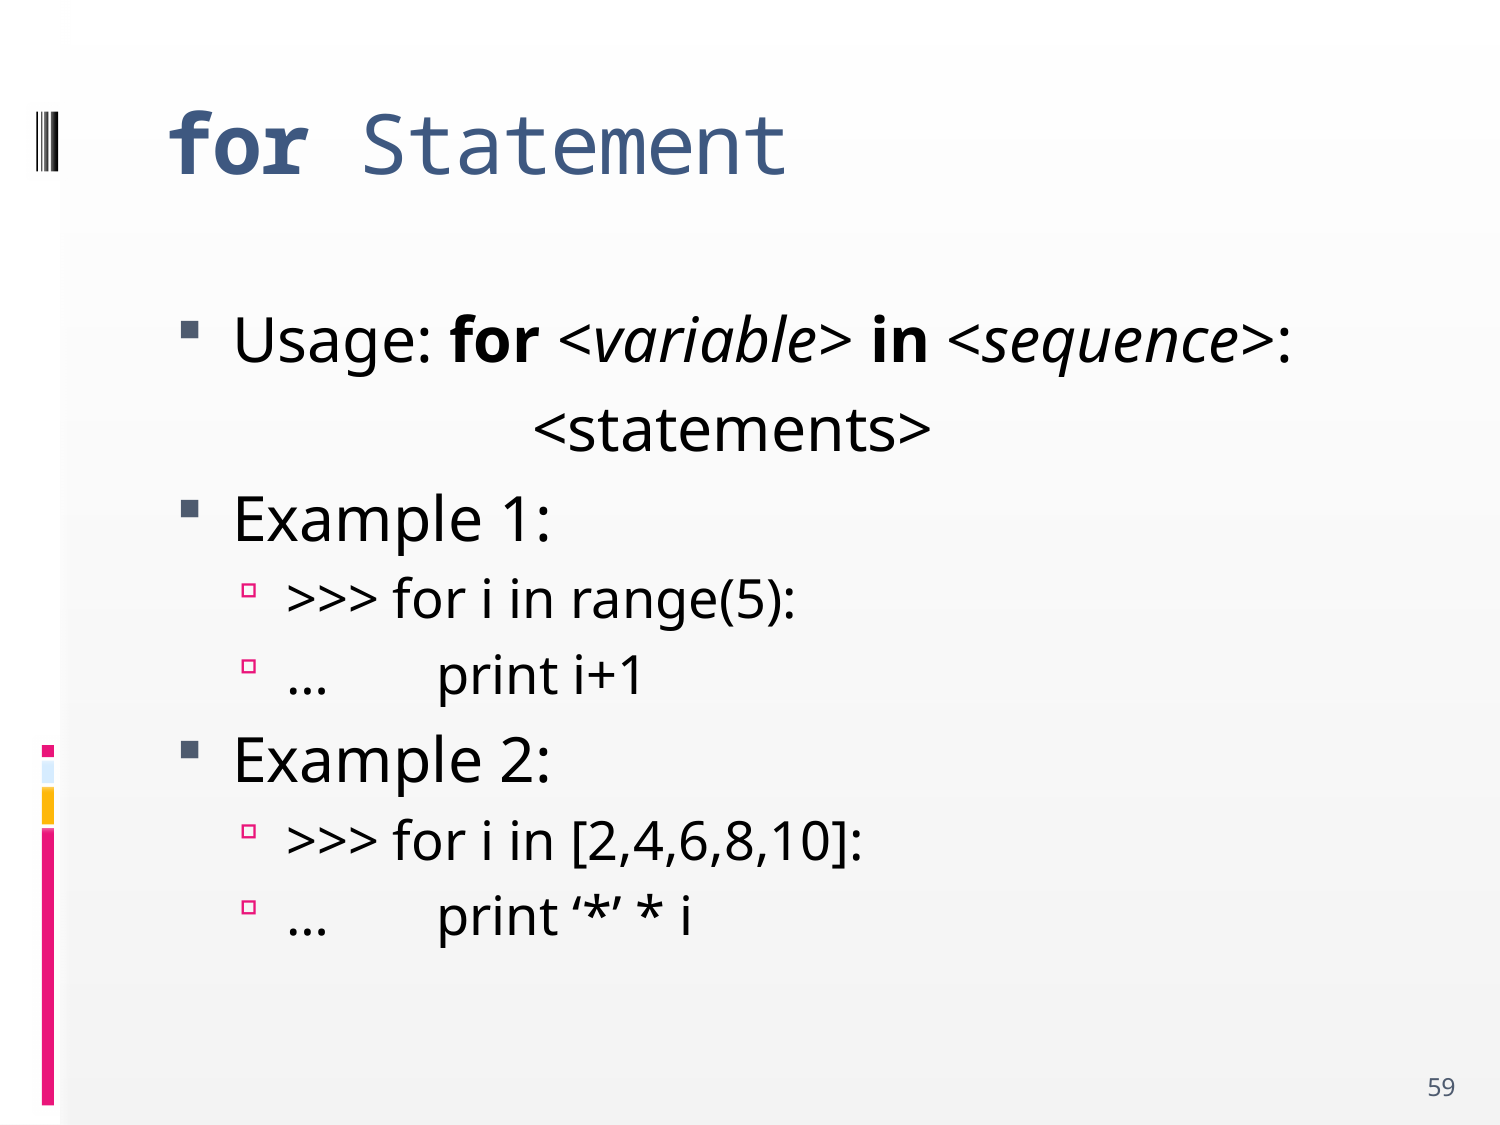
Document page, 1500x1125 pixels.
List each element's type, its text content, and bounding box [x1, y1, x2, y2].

slide_number 59 [1412, 1052, 1488, 1113]
list Usage: for <variable> in <sequence>: <statements> Example 1: >>> for i in range(5): … print i+1 Example 2: >>> for i in [2,4,6,8,10]: … print ‘*’ * i [150, 292, 1425, 1043]
title for Statement [150, 83, 1425, 234]
